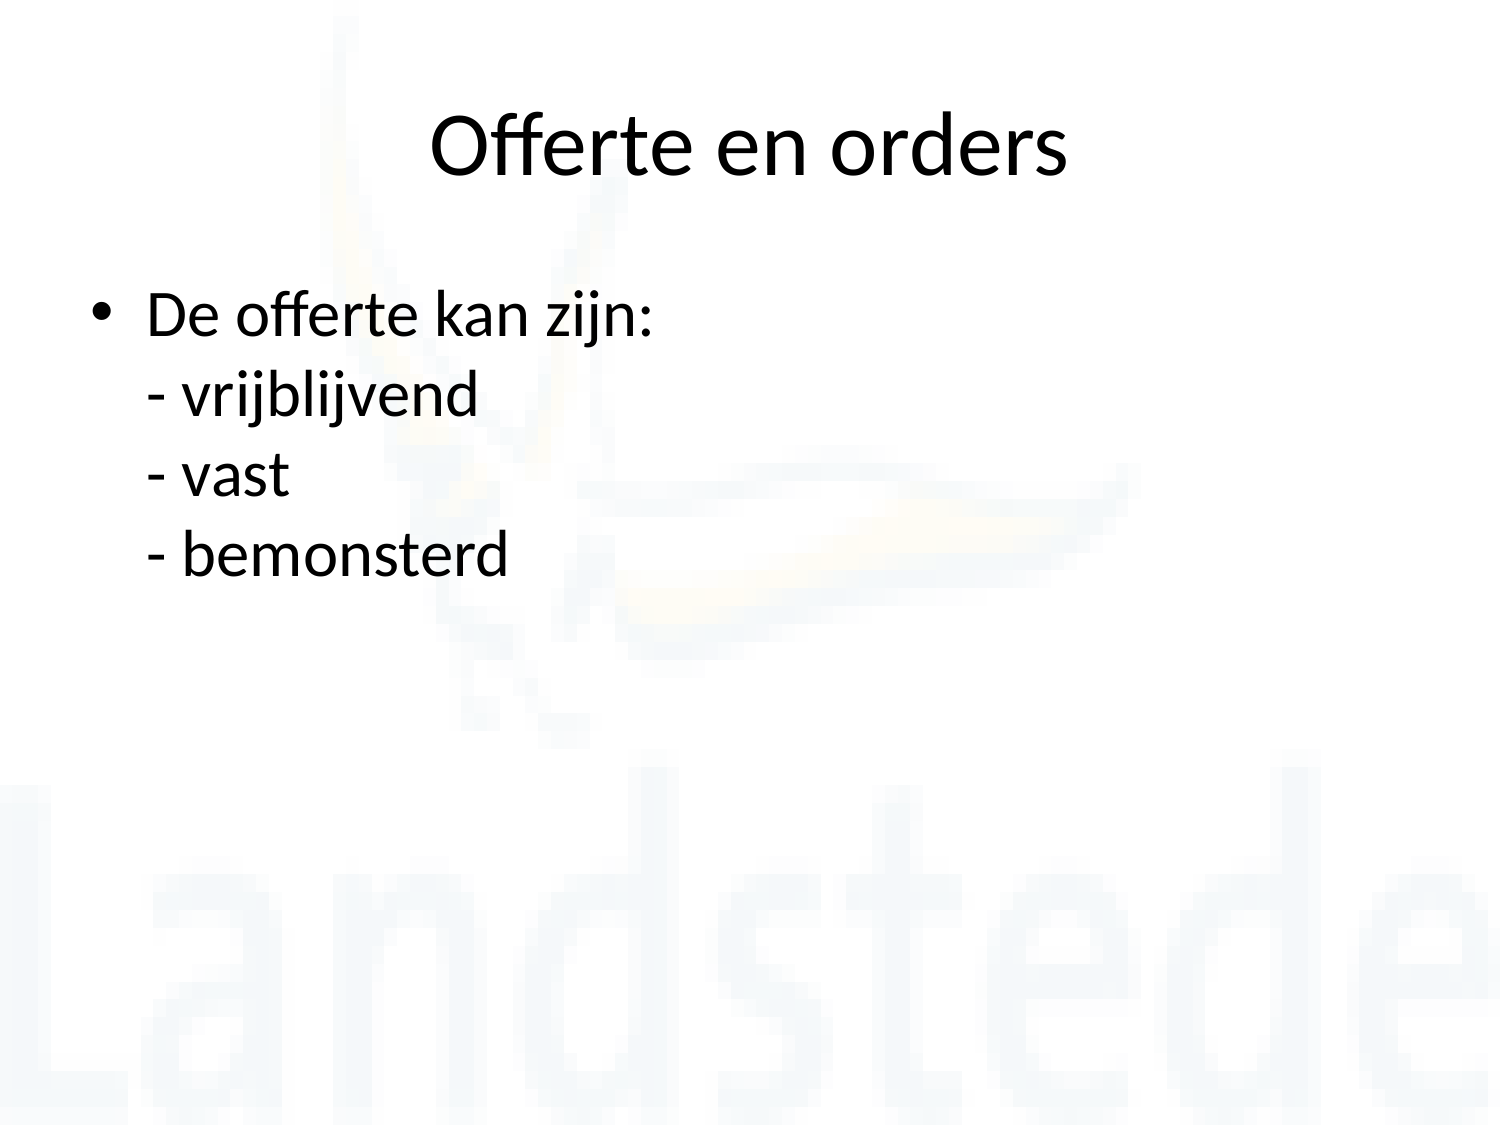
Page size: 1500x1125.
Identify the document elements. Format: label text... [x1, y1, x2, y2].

title Offerte en orders [75, 45, 1425, 233]
list De offerte kan zijn: - vrijblijvend - vast - bemonsterd [75, 262, 1425, 1005]
